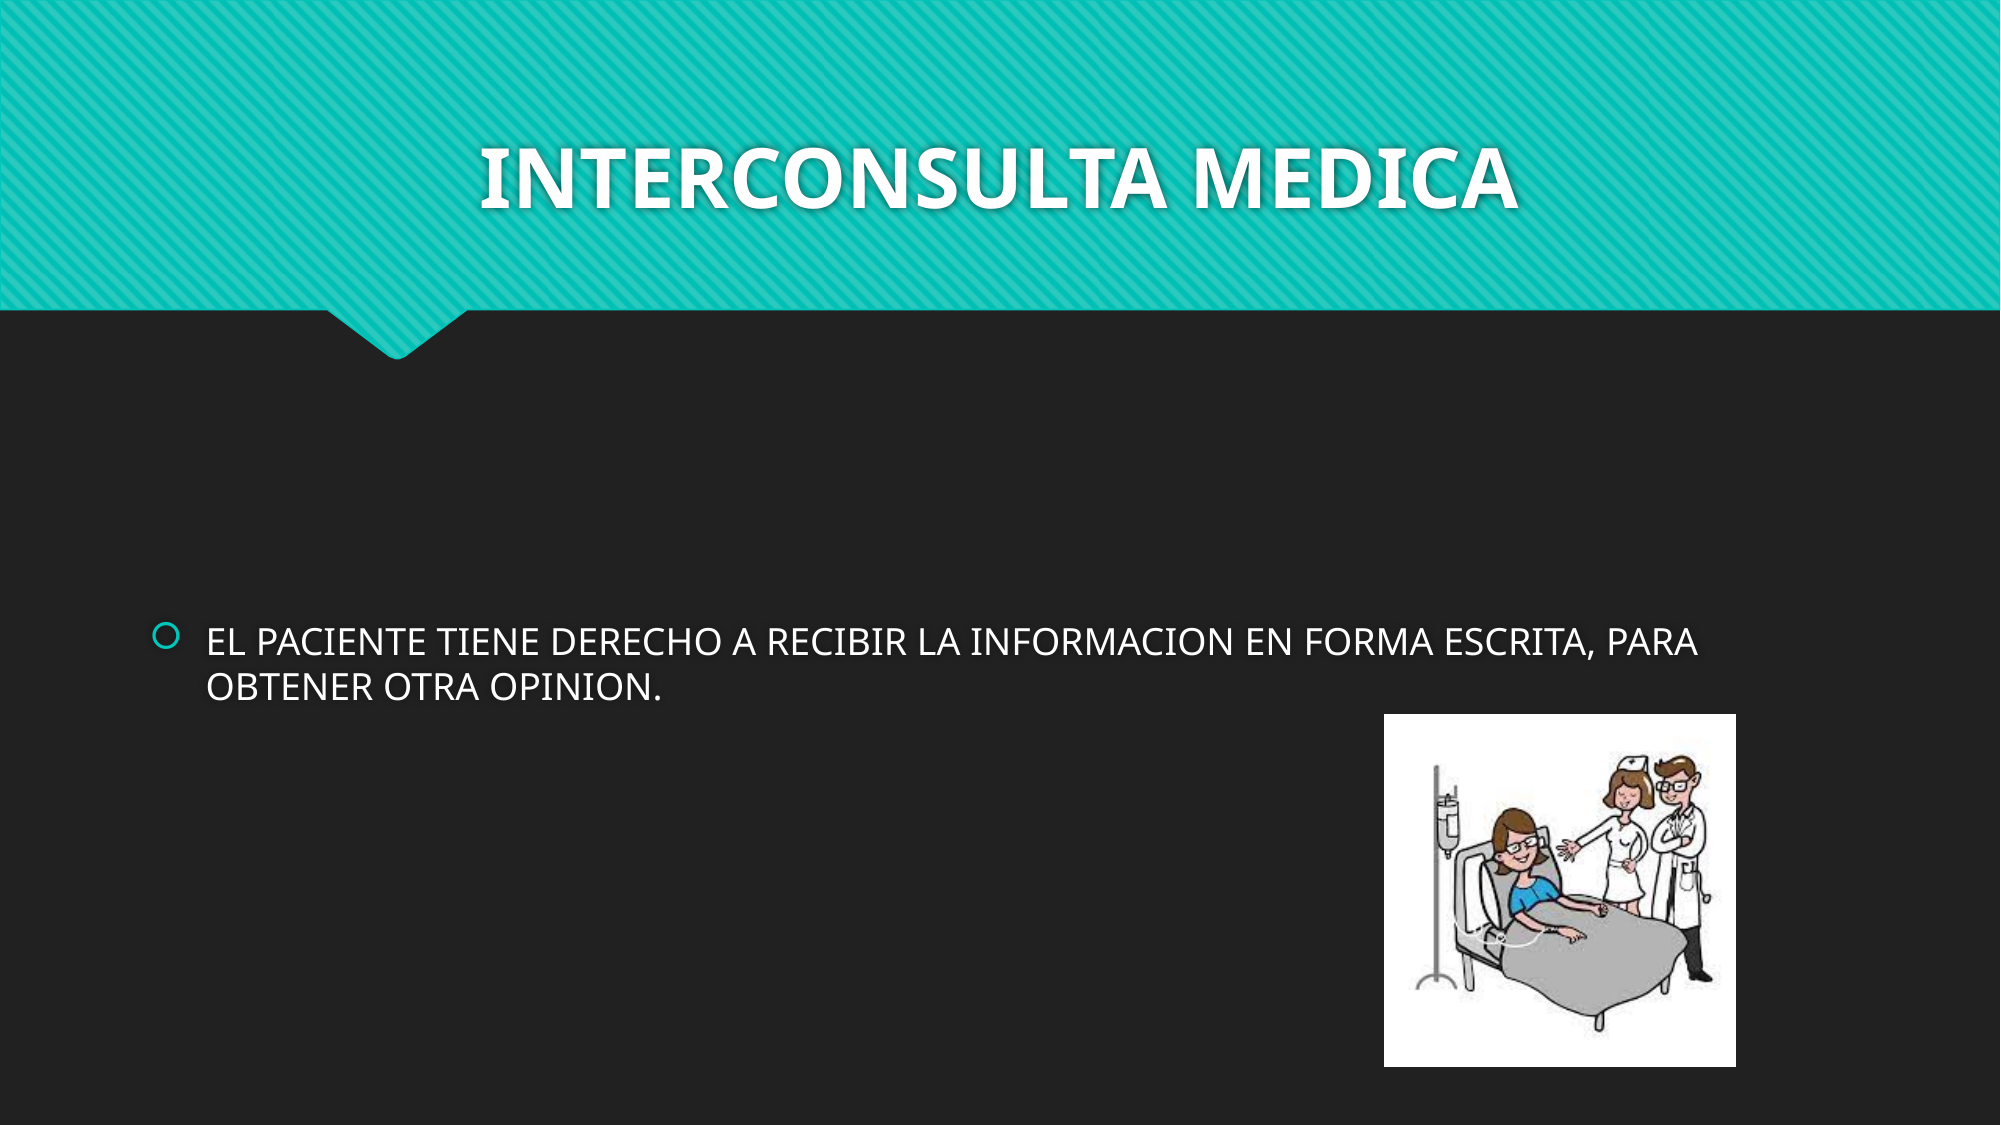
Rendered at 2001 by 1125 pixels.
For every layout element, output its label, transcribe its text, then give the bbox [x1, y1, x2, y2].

list EL PACIENTE TIENE DERECHO A RECIBIR LA INFORMACION EN FORMA ESCRITA, PARA OBTENER OTRA OPINION. [134, 364, 1866, 962]
title INTERCONSULTA MEDICA [132, 73, 1868, 233]
picture [1383, 714, 1736, 1067]
